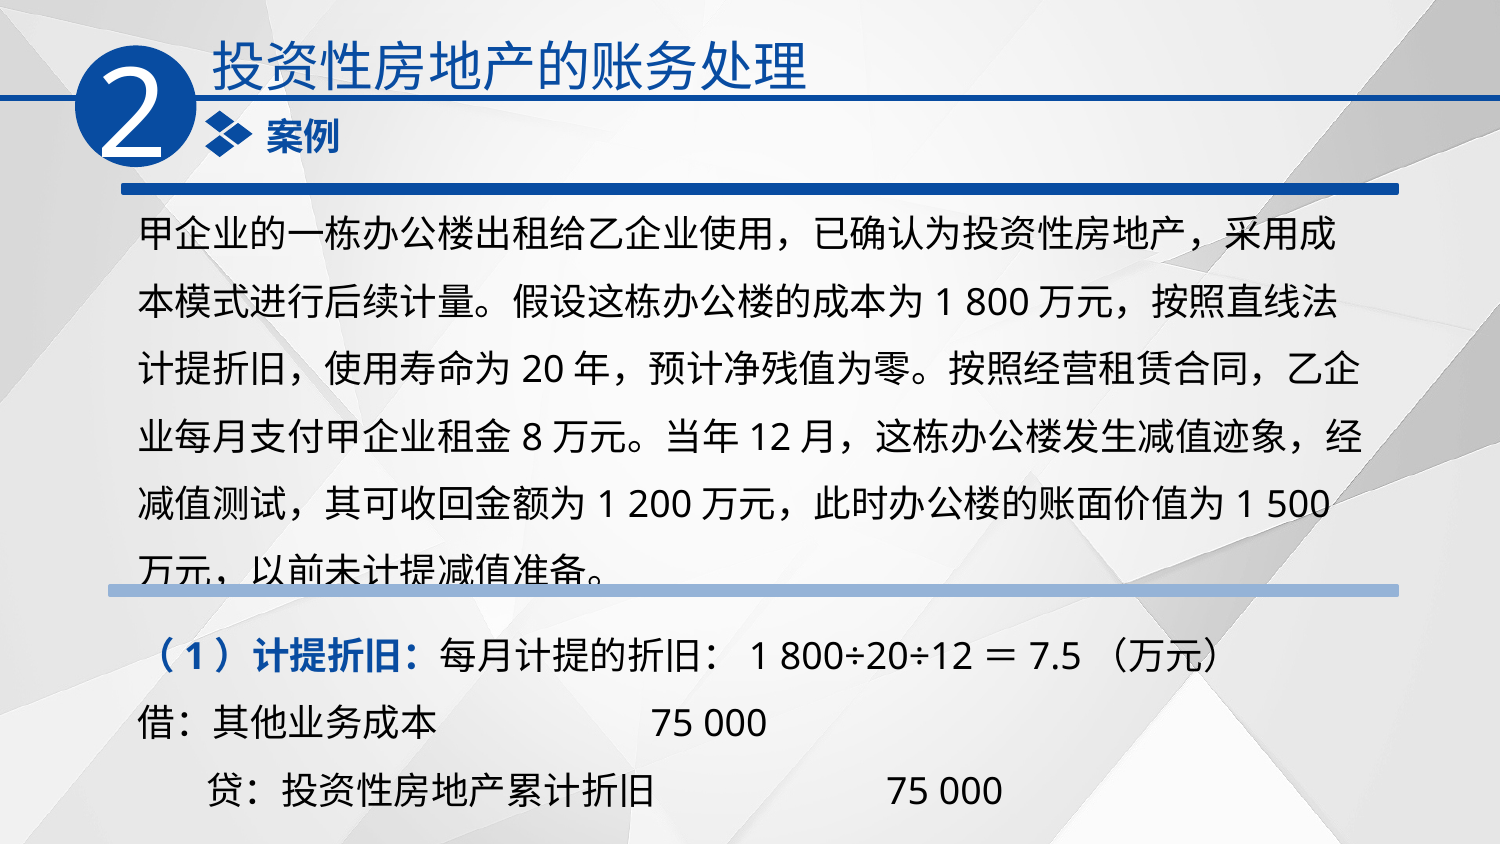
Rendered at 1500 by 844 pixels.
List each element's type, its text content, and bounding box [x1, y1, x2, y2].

text_box 投资性房地产的账务处理 [198, 37, 891, 92]
picture [0, 0, 1500, 95]
text_box [205, 110, 235, 133]
text_box [75, 74, 84, 97]
text_box [223, 122, 253, 145]
text_box [110, 586, 1398, 596]
picture [0, 101, 1500, 844]
text_box （1）计提折旧：每月计提的折旧：1 800÷20÷12＝7.5（万元） 借：其他业务成本 75 000 贷：投资性房地产累计折旧 75 000 [123, 601, 1398, 820]
text_box 2 [84, 107, 203, 171]
text_box 案例 [253, 107, 354, 164]
text_box 甲企业的一栋办公楼出租给乙企业使用，已确认为投资性房地产，采用成本模式进行后续计量。假设这栋办公楼的成本为1 800万元，按照直线法计提折旧，使用寿命为20年，预计净残值为零。按照经营租赁合同，乙企业每月支付甲企业租金8万元。当年12月，这栋办公楼发生减值迹象，经减值测试，其可收回金额为1 200万元，此时办公楼的账面价值为1 500万元，以前未计提减值准备。 [122, 180, 1379, 185]
text_box [75, 107, 84, 138]
text_box [122, 185, 1398, 193]
text_box 2 [84, 45, 203, 97]
text_box 甲企业的一栋办公楼出租给乙企业使用，已确认为投资性房地产，采用成本模式进行后续计量。假设这栋办公楼的成本为1 800万元，按照直线法计提折旧，使用寿命为20年，预计净残值为零。按照经营租赁合同，乙企业每月支付甲企业租金8万元。当年12月，这栋办公楼发生减值迹象，经减值测试，其可收回金额为1 200万元，此时办公楼的账面价值为1 500万元，以前未计提减值准备。 [122, 596, 1379, 601]
text_box 甲企业的一栋办公楼出租给乙企业使用，已确认为投资性房地产，采用成本模式进行后续计量。假设这栋办公楼的成本为1 800万元，按照直线法计提折旧，使用寿命为20年，预计净残值为零。按照经营租赁合同，乙企业每月支付甲企业租金8万元。当年12月，这栋办公楼发生减值迹象，经减值测试，其可收回金额为1 200万元，此时办公楼的账面价值为1 500万元，以前未计提减值准备。 [122, 193, 1379, 586]
text_box [205, 135, 235, 158]
